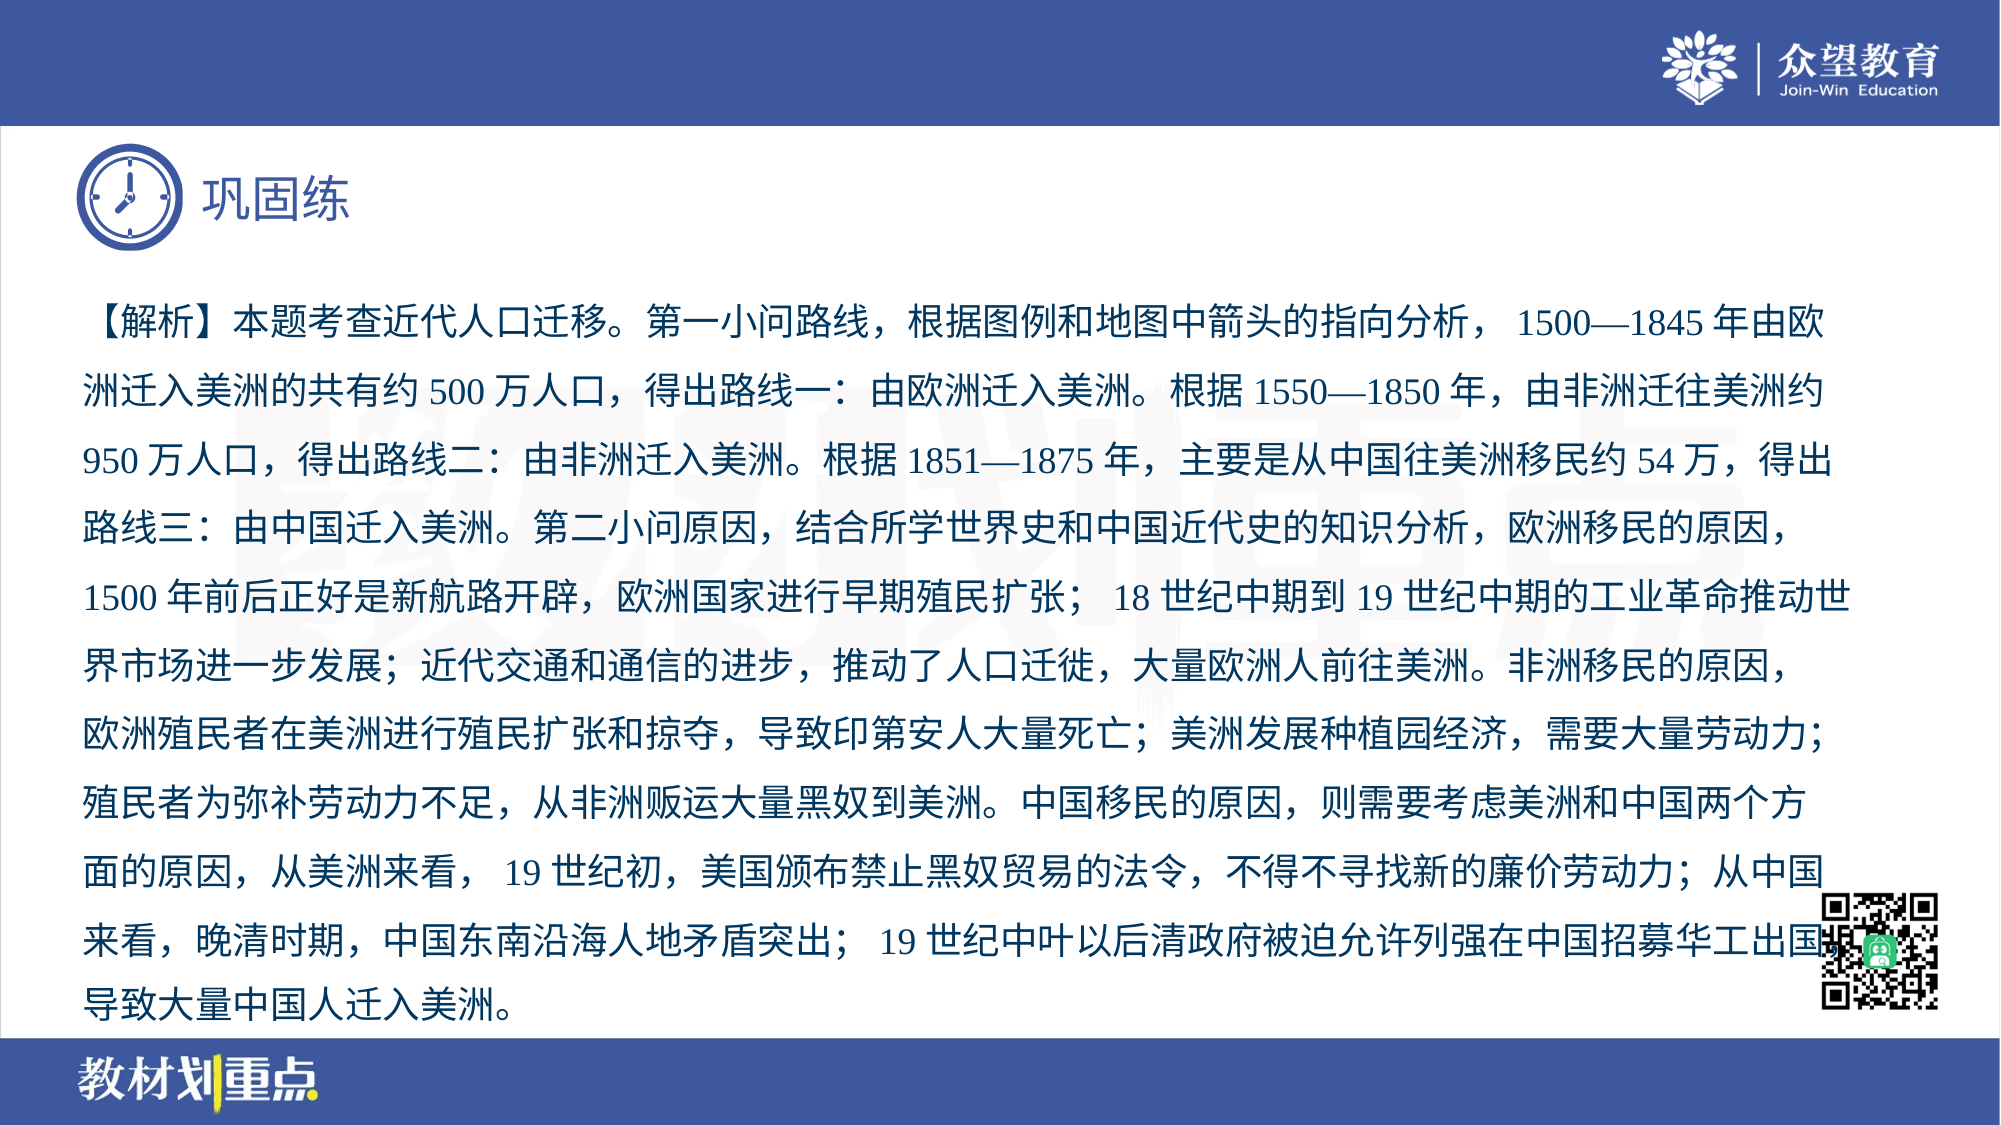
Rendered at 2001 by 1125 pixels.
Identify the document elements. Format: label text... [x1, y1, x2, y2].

picture [0, 0, 2000, 1125]
text_box 【解析】本题考查近代人口迁移。第一小问路线，根据图例和地图中箭头的指向分析，1500—1845年由欧 洲迁入美洲的共有约500万人口，得出路线一：由欧洲迁入美洲。根据1550—1850年，由非洲迁往美洲约 950万人口，得出路线二：由非洲迁入美洲。根据1851—1875年，主要是从中国往美洲移民约54万，得出 路线三：由中国迁入美洲。第二小问原因，结合所学世界史和中国近代史的知识分析，欧洲移民的原因， 1500年前后正好是新航路开辟，欧洲国家进行早期殖民扩张；18世纪中期到19世纪中期的工业革命推动世 界市场进一步发展；近代交通和通信的进步，推动了人口迁徙，大量欧洲人前往美洲。非洲移民的原因， 欧洲殖民者在美洲进行殖民扩张和掠夺，导致印第安人大量死亡；美洲发展种植园经济，需要大量劳动力； 殖民者为弥补劳动力不足，从非洲贩运大量黑奴到美洲。中国移民的原因，则需要考虑美洲和中国两个方 面的原因，从美洲来看，19世纪初，美国颁布禁止黑奴贸易的法令，不得不寻找新的廉价劳动力；从中国 来看，晚清时期，中国东南沿海人地矛盾突出；19世纪中叶以后清政府被迫允许列强在中国招募华工出国， 导致大量中国人迁入美洲。 [82, 274, 1817, 1020]
